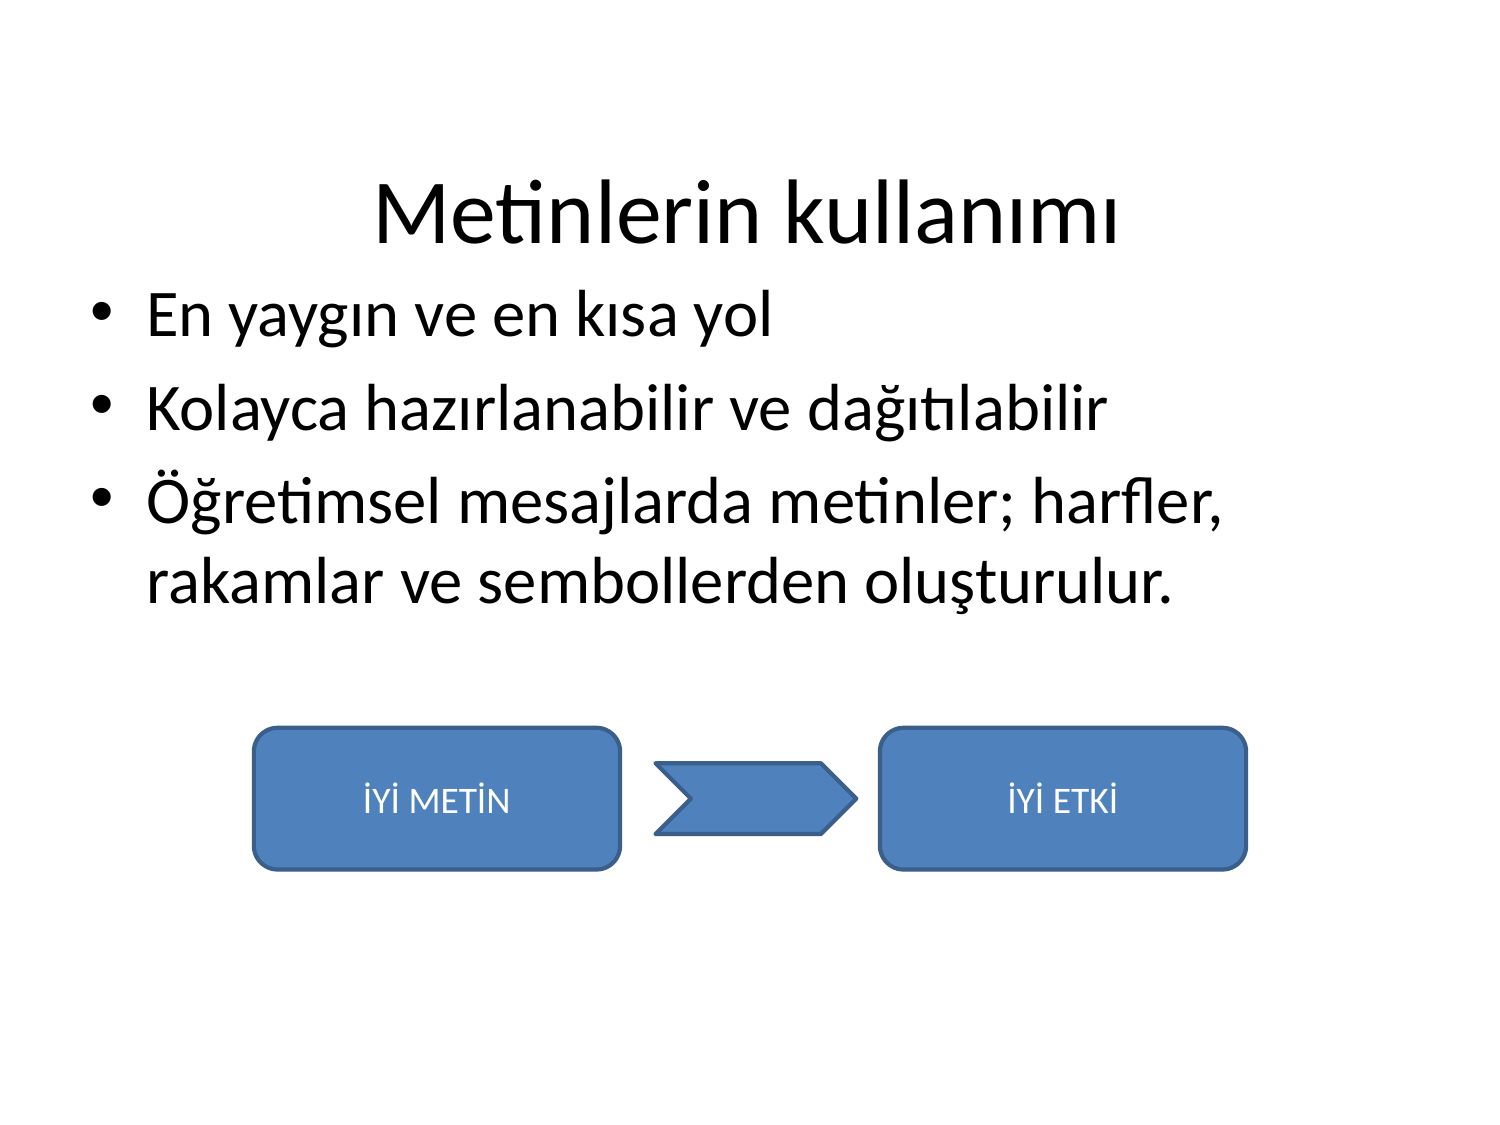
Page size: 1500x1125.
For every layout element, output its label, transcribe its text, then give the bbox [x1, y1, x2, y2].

list En yaygın ve en kısa yol Kolayca hazırlanabilir ve dağıtılabilir Öğretimsel mesajlarda metinler; harfler, rakamlar ve sembollerden oluşturulur. [75, 262, 1425, 1005]
text_box [653, 761, 859, 837]
title Metinlerin kullanımı [171, 113, 1324, 262]
text_box İYİ ETKİ [877, 725, 1249, 872]
text_box İYİ METİN [251, 725, 623, 872]
